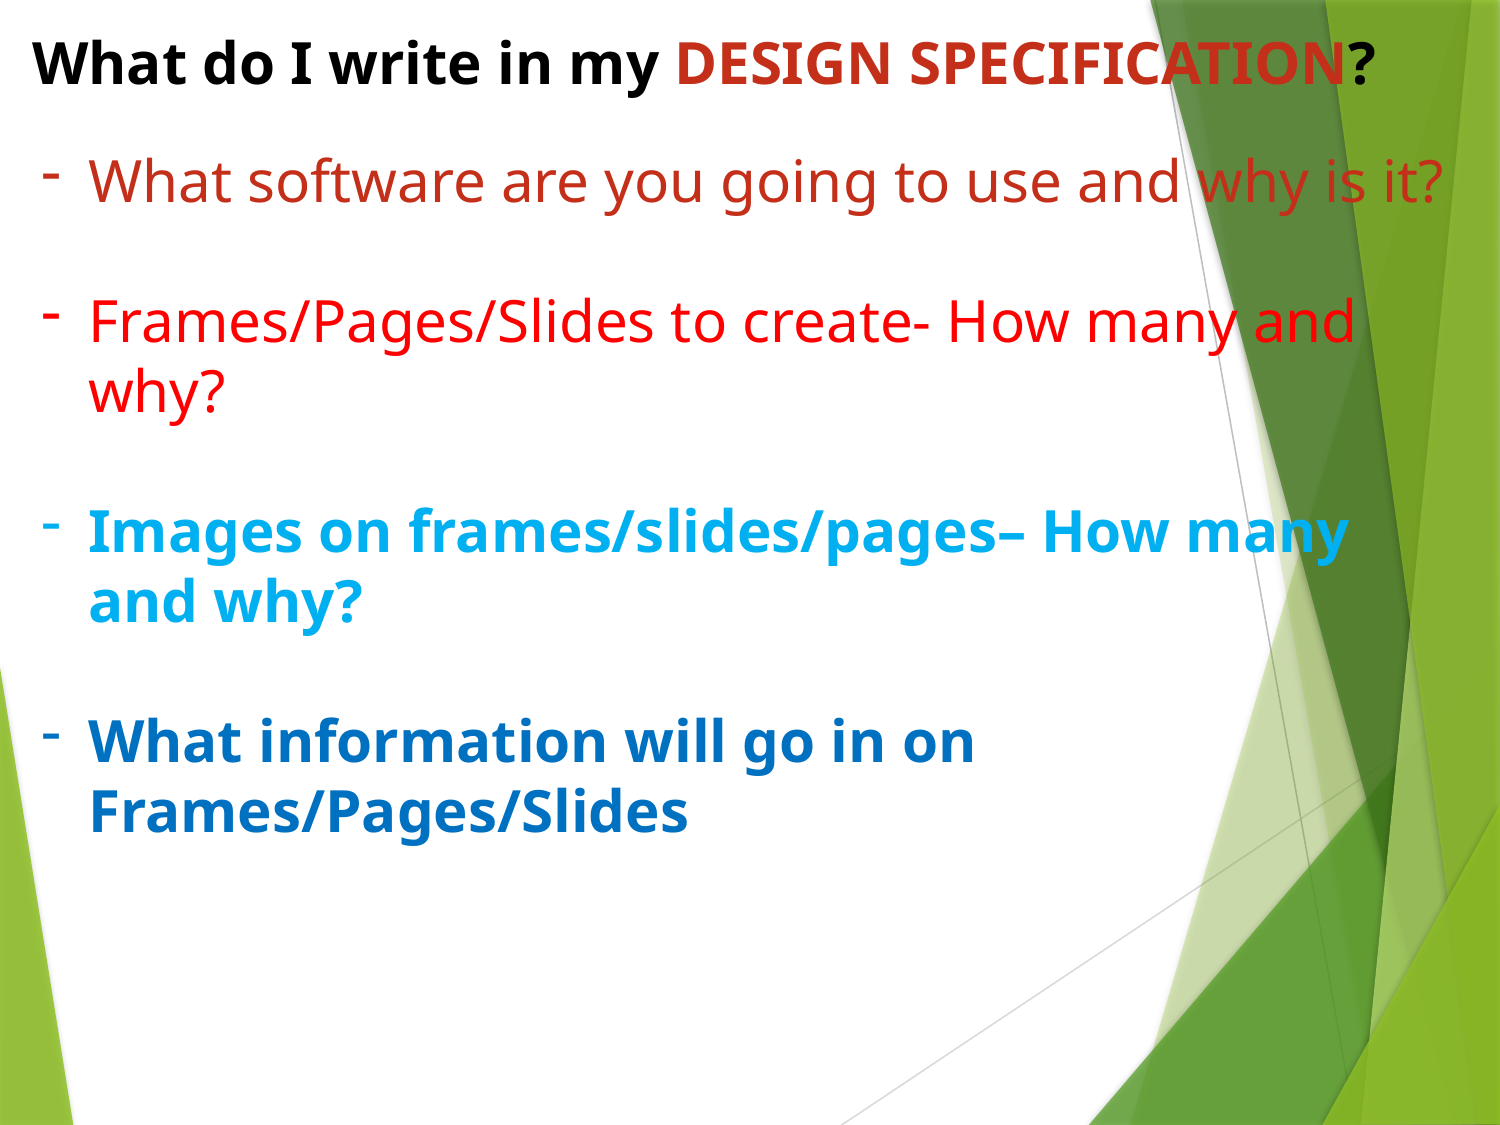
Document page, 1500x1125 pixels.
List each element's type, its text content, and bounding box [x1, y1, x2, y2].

text_box What do I write in my DESIGN SPECIFICATION? [17, 19, 1471, 104]
text_box What software are you going to use and why is it? Frames/Pages/Slides to create- How many and why? Images on frames/slides/pages– How many and why? What information will go in on Frames/Pages/Slides [26, 137, 1462, 922]
